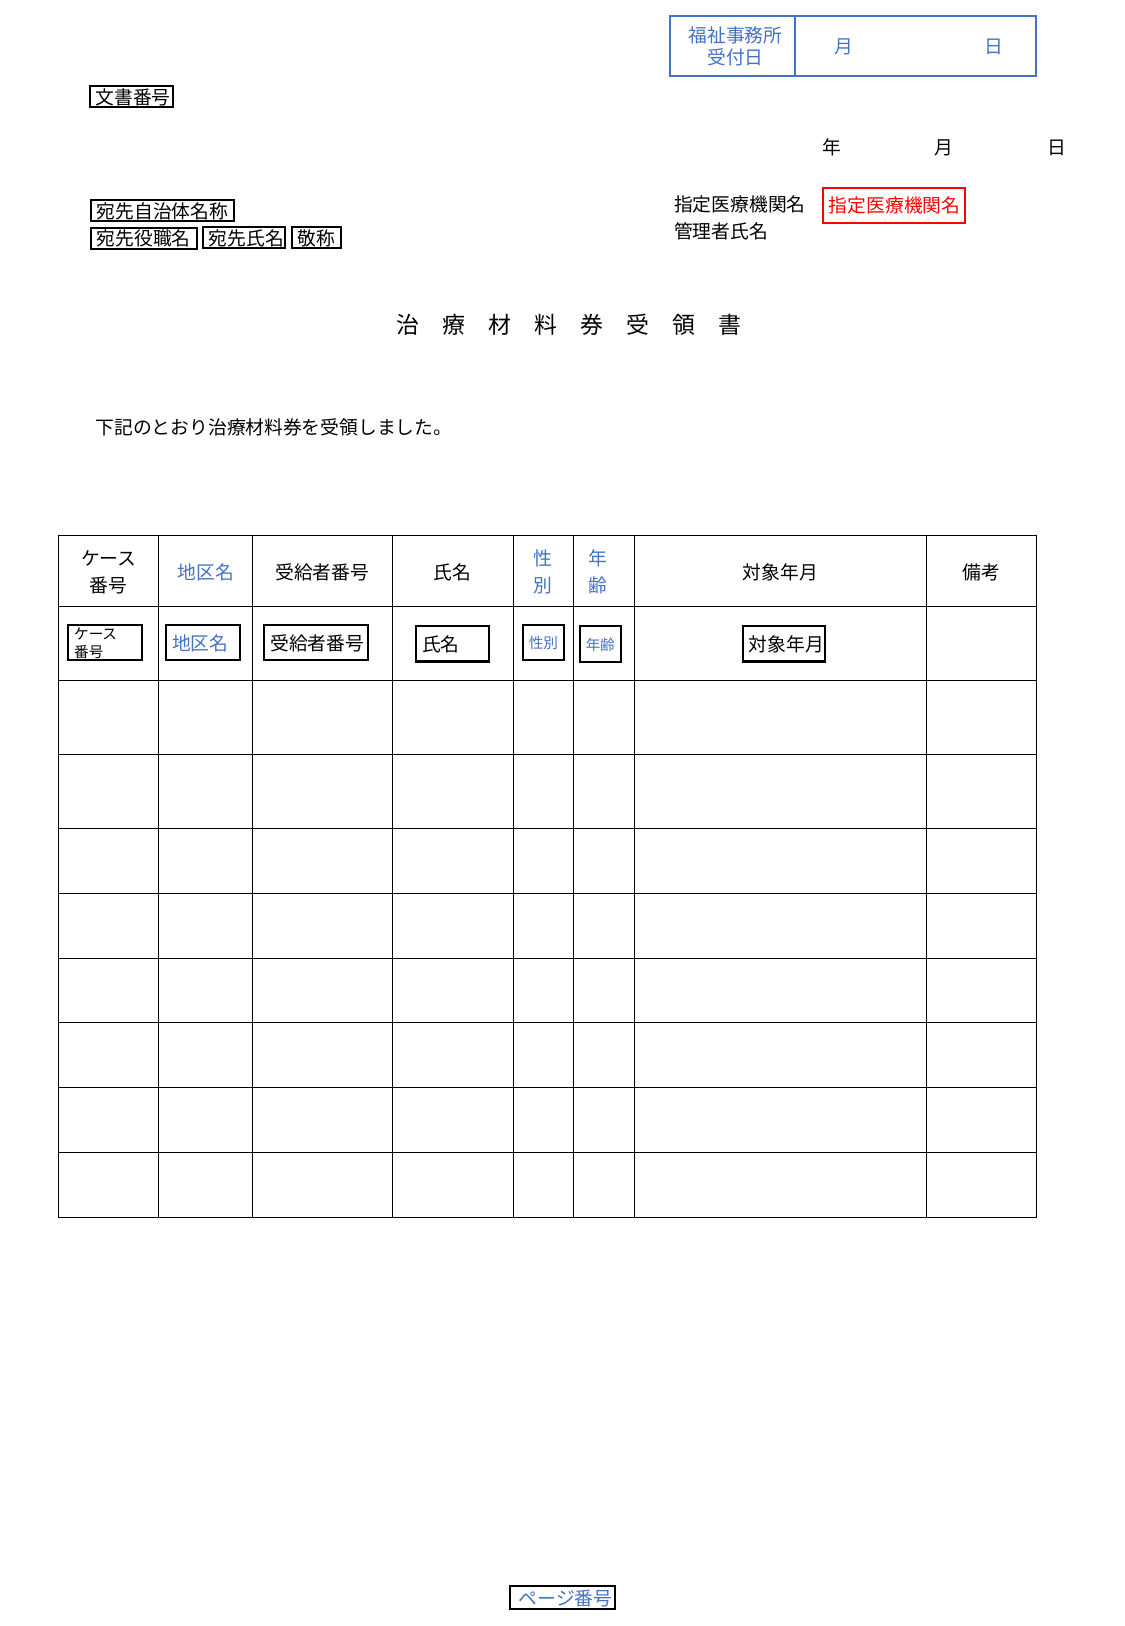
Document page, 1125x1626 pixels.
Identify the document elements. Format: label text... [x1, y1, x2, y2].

text_box 下記のとおり治療材料券を受領しました。 [89, 415, 1037, 438]
table_cell [927, 959, 1036, 1022]
text_box 年 月 日 [815, 133, 1005, 162]
table_cell [59, 1153, 158, 1217]
text_box 年齢 [579, 625, 622, 663]
table_header 年齢 [574, 536, 634, 606]
table_cell [574, 607, 634, 680]
table_cell [59, 681, 158, 754]
table_header 対象年月 [635, 536, 926, 606]
table_cell [253, 681, 392, 754]
table_header 受給者番号 [253, 536, 392, 606]
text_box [669, 15, 1037, 76]
table_cell [635, 607, 926, 680]
table_cell [393, 894, 513, 958]
table_cell [574, 829, 634, 893]
table_cell [393, 1153, 513, 1217]
table_cell [635, 1023, 926, 1087]
text_box 性別 [522, 624, 565, 661]
table_cell [159, 1023, 252, 1087]
text_box 地区名 [165, 624, 241, 661]
table_cell [927, 1023, 1036, 1087]
table_cell [635, 755, 926, 828]
table_cell [574, 1088, 634, 1152]
table_cell [253, 1088, 392, 1152]
table_cell [59, 1088, 158, 1152]
table_cell [253, 755, 392, 828]
text_box 管理者氏名 [667, 220, 776, 243]
table_cell [393, 755, 513, 828]
table_cell [514, 959, 573, 1022]
table_cell [59, 959, 158, 1022]
table_cell [253, 959, 392, 1022]
table_cell [635, 959, 926, 1022]
table_cell [574, 1153, 634, 1217]
text_box 指定医療機関名 [822, 187, 966, 224]
table_cell [59, 894, 158, 958]
table_cell [159, 1088, 252, 1152]
table_cell [393, 1088, 513, 1152]
table_cell [927, 894, 1036, 958]
text_box 文書番号 [89, 85, 174, 108]
table_cell [574, 755, 634, 828]
table_cell [159, 959, 252, 1022]
text_box 治 療 材 料 券 受 領 書 [96, 302, 1042, 346]
table_cell [59, 829, 158, 893]
table_cell [514, 607, 573, 680]
table_cell [59, 755, 158, 828]
text_box 氏名 [415, 625, 490, 663]
table_cell [393, 829, 513, 893]
table_cell [159, 607, 252, 680]
table_cell [635, 894, 926, 958]
table_cell [927, 1088, 1036, 1152]
table_cell [927, 1153, 1036, 1217]
table_cell [159, 894, 252, 958]
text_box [90, 200, 342, 249]
table_cell [253, 607, 392, 680]
table_cell [635, 829, 926, 893]
table_cell [253, 829, 392, 893]
text_box 指定医療機関名 [667, 192, 811, 215]
table_cell [514, 681, 573, 754]
table_header 氏名 [393, 536, 513, 606]
table_cell [514, 755, 573, 828]
table_cell [574, 1023, 634, 1087]
table_cell [635, 1153, 926, 1217]
text_box 対象年月 [742, 625, 826, 663]
table_cell [514, 894, 573, 958]
table_cell [574, 894, 634, 958]
table_cell [159, 829, 252, 893]
table_cell [253, 1153, 392, 1217]
text_box 受給者番号 [263, 624, 369, 661]
table_cell [393, 1023, 513, 1087]
table_header ケース番号 [59, 536, 158, 606]
table_cell [393, 607, 513, 680]
text_box ページ番号 [509, 1585, 616, 1610]
text_box ケース 番号 [67, 624, 143, 661]
table_header 備考 [927, 536, 1036, 606]
table_cell [635, 1088, 926, 1152]
table_cell [514, 829, 573, 893]
table_cell [59, 1023, 158, 1087]
table_cell [574, 681, 634, 754]
table_cell [635, 681, 926, 754]
table_cell [927, 755, 1036, 828]
table_cell [393, 959, 513, 1022]
table_cell [159, 681, 252, 754]
table_cell [253, 894, 392, 958]
table_cell [927, 681, 1036, 754]
table_cell [514, 1088, 573, 1152]
table_cell [927, 607, 1036, 680]
table_cell [927, 829, 1036, 893]
table_cell [159, 1153, 252, 1217]
table_cell [159, 755, 252, 828]
table_cell [253, 1023, 392, 1087]
table_cell [59, 607, 158, 680]
table_cell [514, 1023, 573, 1087]
table_cell [574, 959, 634, 1022]
table_cell [393, 681, 513, 754]
table_header 性別 [514, 536, 573, 606]
table_header 地区名 [159, 536, 252, 606]
table_cell [514, 1153, 573, 1217]
